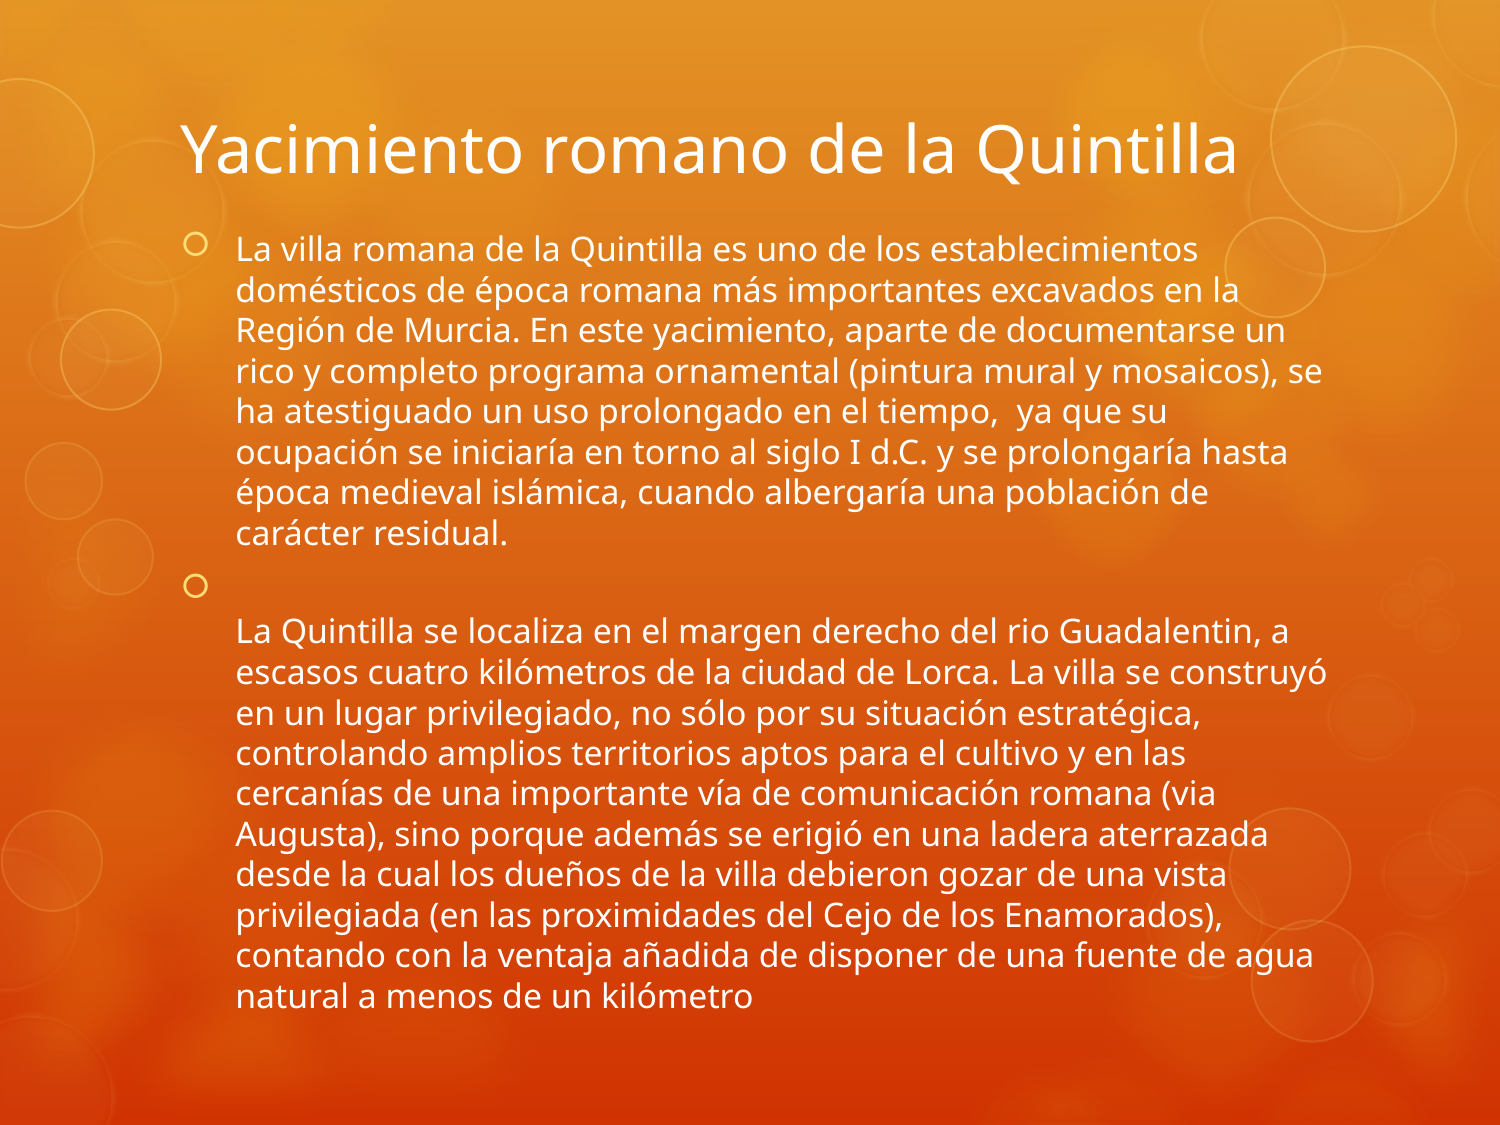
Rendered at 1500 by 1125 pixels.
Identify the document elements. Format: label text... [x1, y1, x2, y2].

title Yacimiento romano de la Quintilla [165, 110, 1335, 219]
list La villa romana de la Quintilla es uno de los establecimientos domésticos de época romana más importantes excavados en la Región de Murcia. En este yacimiento, aparte de documentarse un rico y completo programa ornamental (pintura mural y mosaicos), se ha atestiguado un uso prolongado en el tiempo, ya que su ocupación se iniciaría en torno al siglo I d.C. y se prolongaría hasta época medieval islámica, cuando albergaría una población de carácter residual. La Quintilla se localiza en el margen derecho del rio Guadalentin, a escasos cuatro kilómetros de la ciudad de Lorca. La villa se construyó en un lugar privilegiado, no sólo por su situación estratégica, controlando amplios territorios aptos para el cultivo y en las cercanías de una importante vía de comunicación romana (via Augusta), sino porque además se erigió en una ladera aterrazada desde la cual los dueños de la villa debieron gozar de una vista privilegiada (en las proximidades del Cejo de los Enamorados), contando con la ventaja añadida de disponer de una fuente de agua natural a menos de un kilómetro [165, 219, 1353, 1024]
